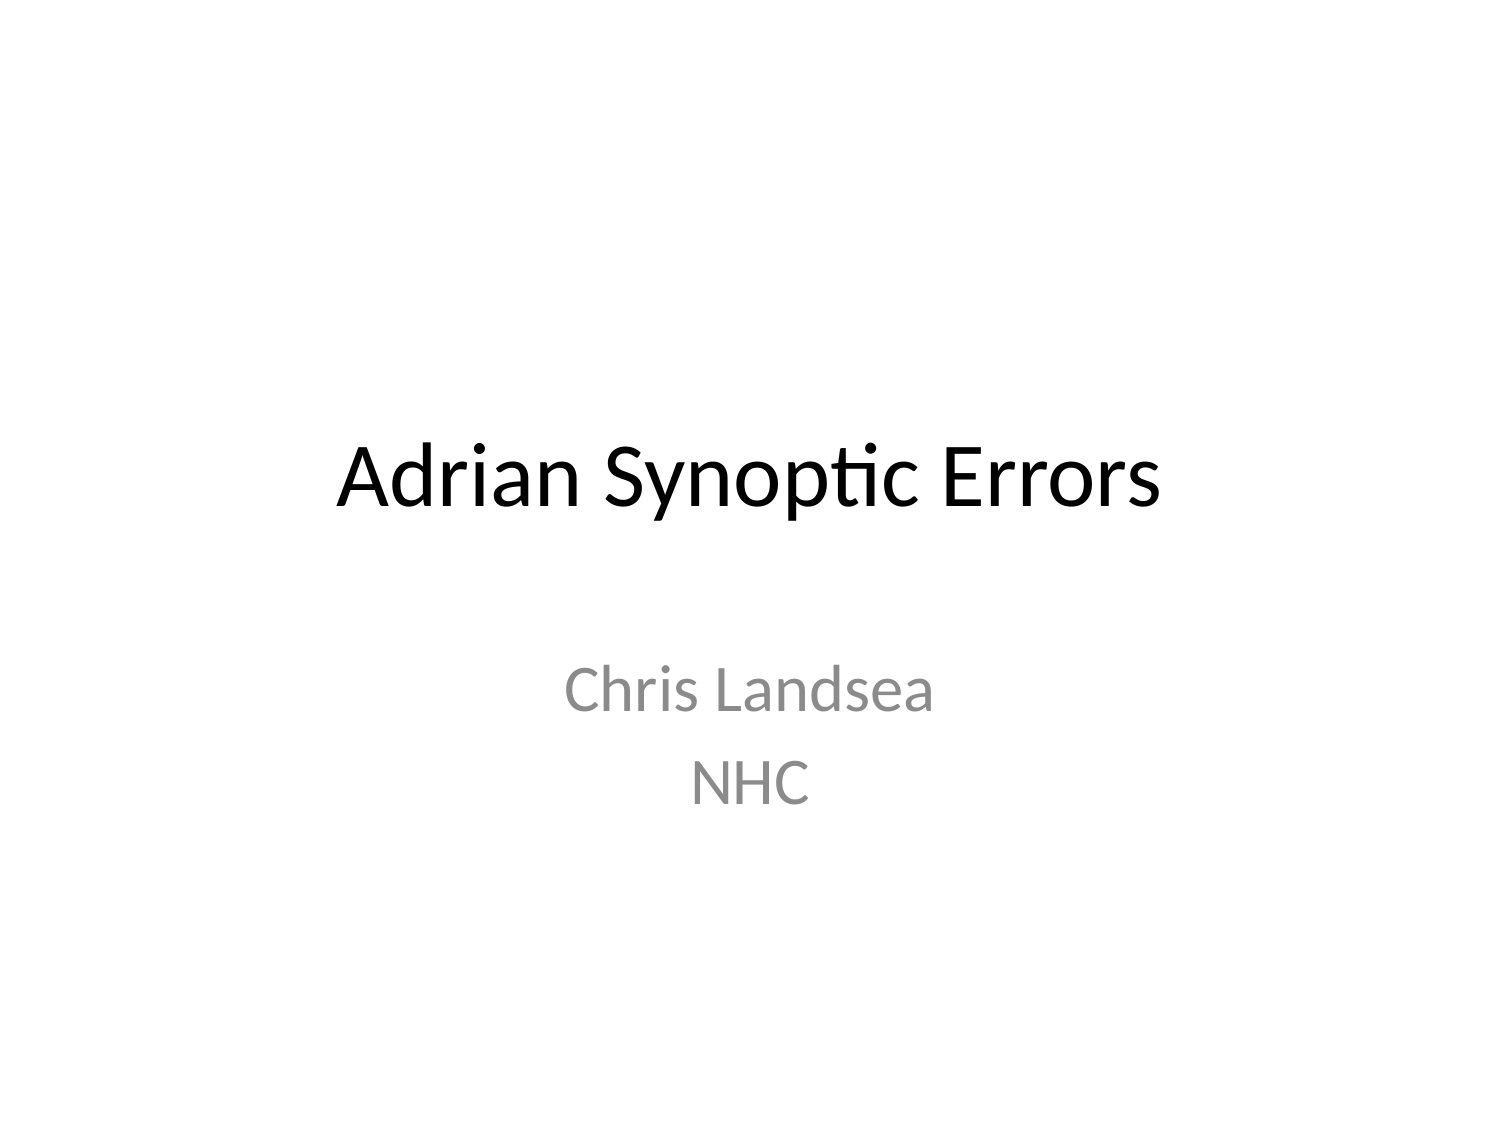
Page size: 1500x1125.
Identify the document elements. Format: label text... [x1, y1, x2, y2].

subtitle Chris Landsea NHC [225, 637, 1275, 925]
title Adrian Synoptic Errors [112, 349, 1388, 591]
